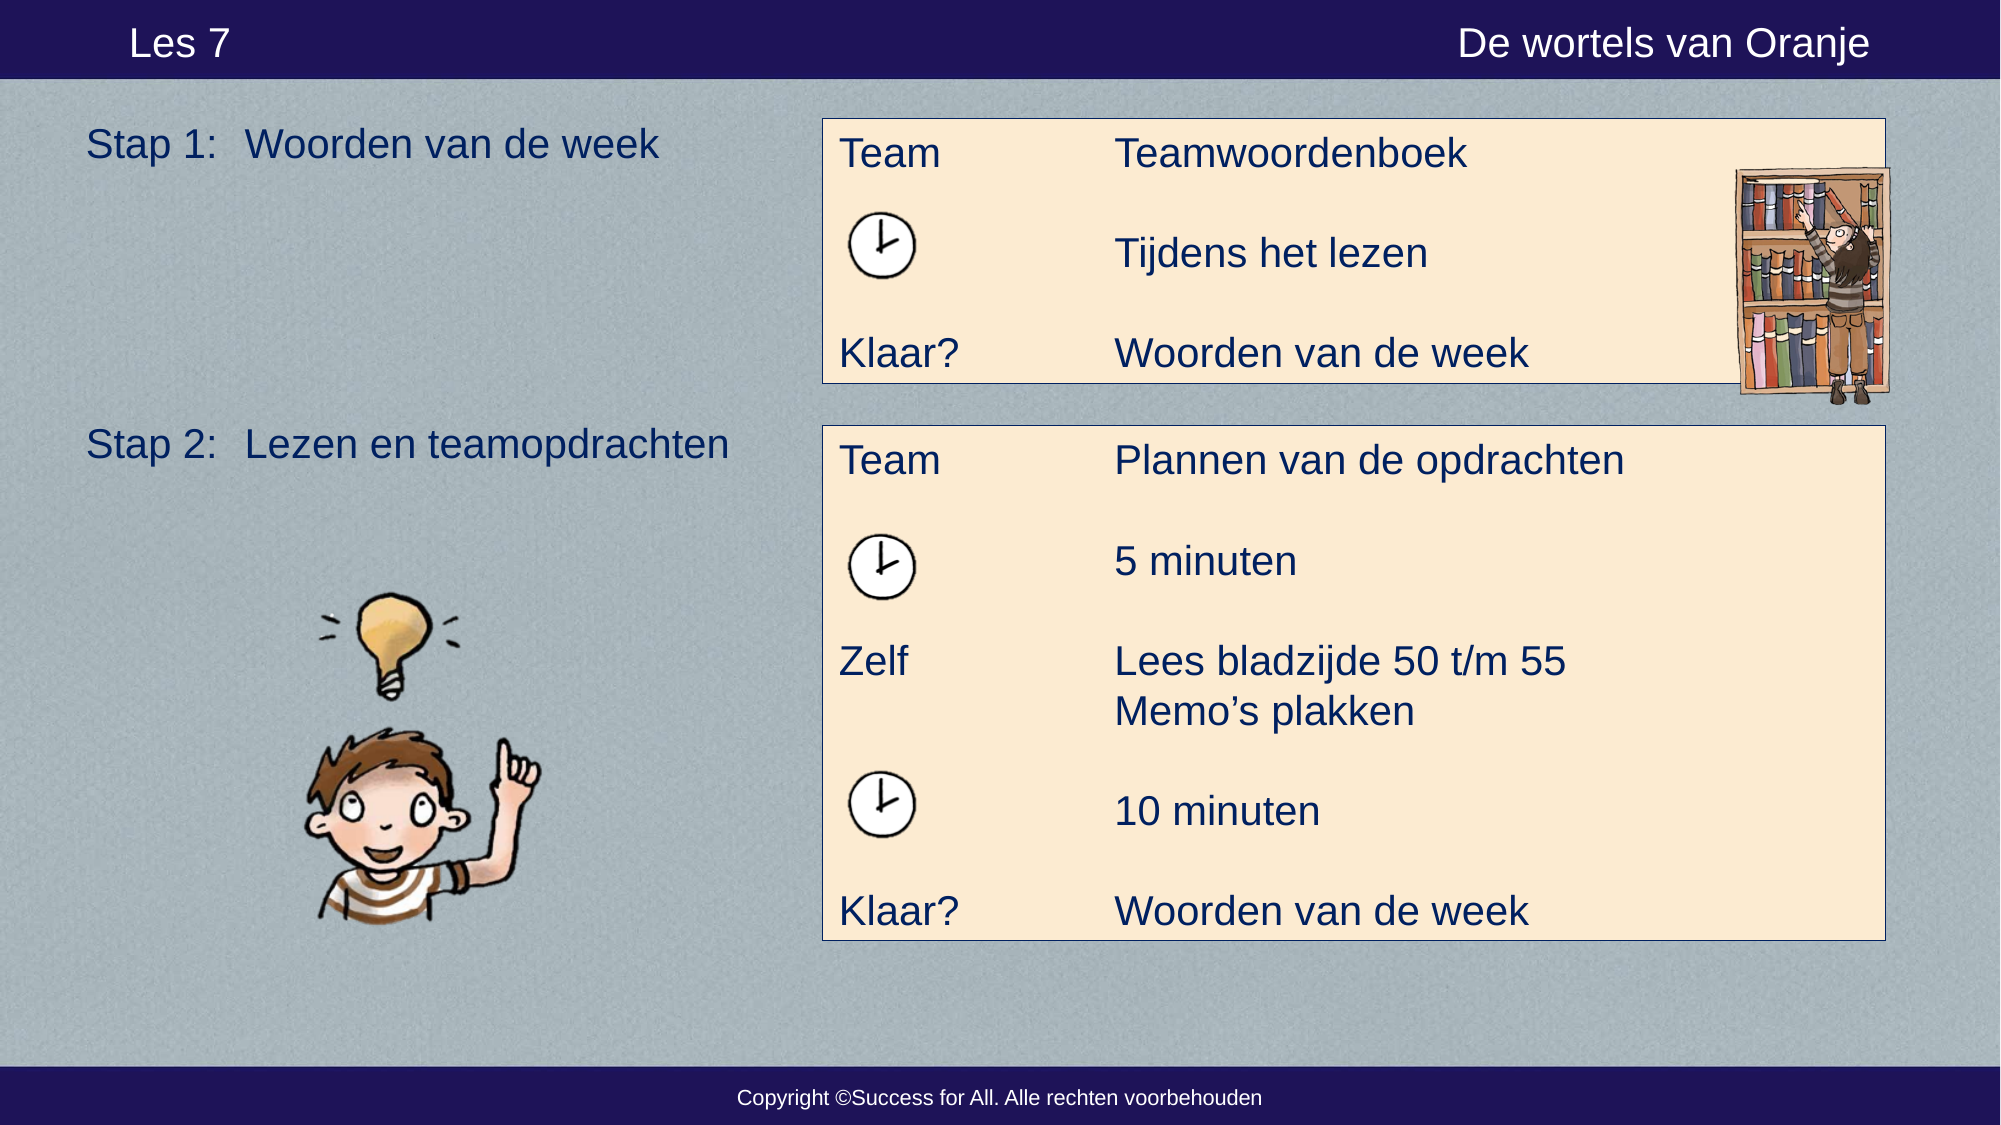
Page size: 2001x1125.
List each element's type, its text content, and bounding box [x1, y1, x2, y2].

text_box Stap 1: Woorden van de week Stap 2: Lezen en teamopdrachten [71, 109, 864, 525]
text_box De wortels van Oranje [999, 8, 1886, 73]
text_box Team Teamwoordenboek Tijdens het lezen Klaar? Woorden van de week [822, 118, 1886, 384]
text_box Les 7 [114, 8, 354, 73]
picture [0, 0, 2001, 1125]
text_box Team Plannen van de opdrachten 5 minuten Zelf Lees bladzijde 50 t/m 55 Memo’s plakken 10 minuten Klaar? Woorden van de week [822, 425, 1886, 941]
text_box Copyright ©Success for All. Alle rechten voorbehouden [0, 1076, 2000, 1125]
